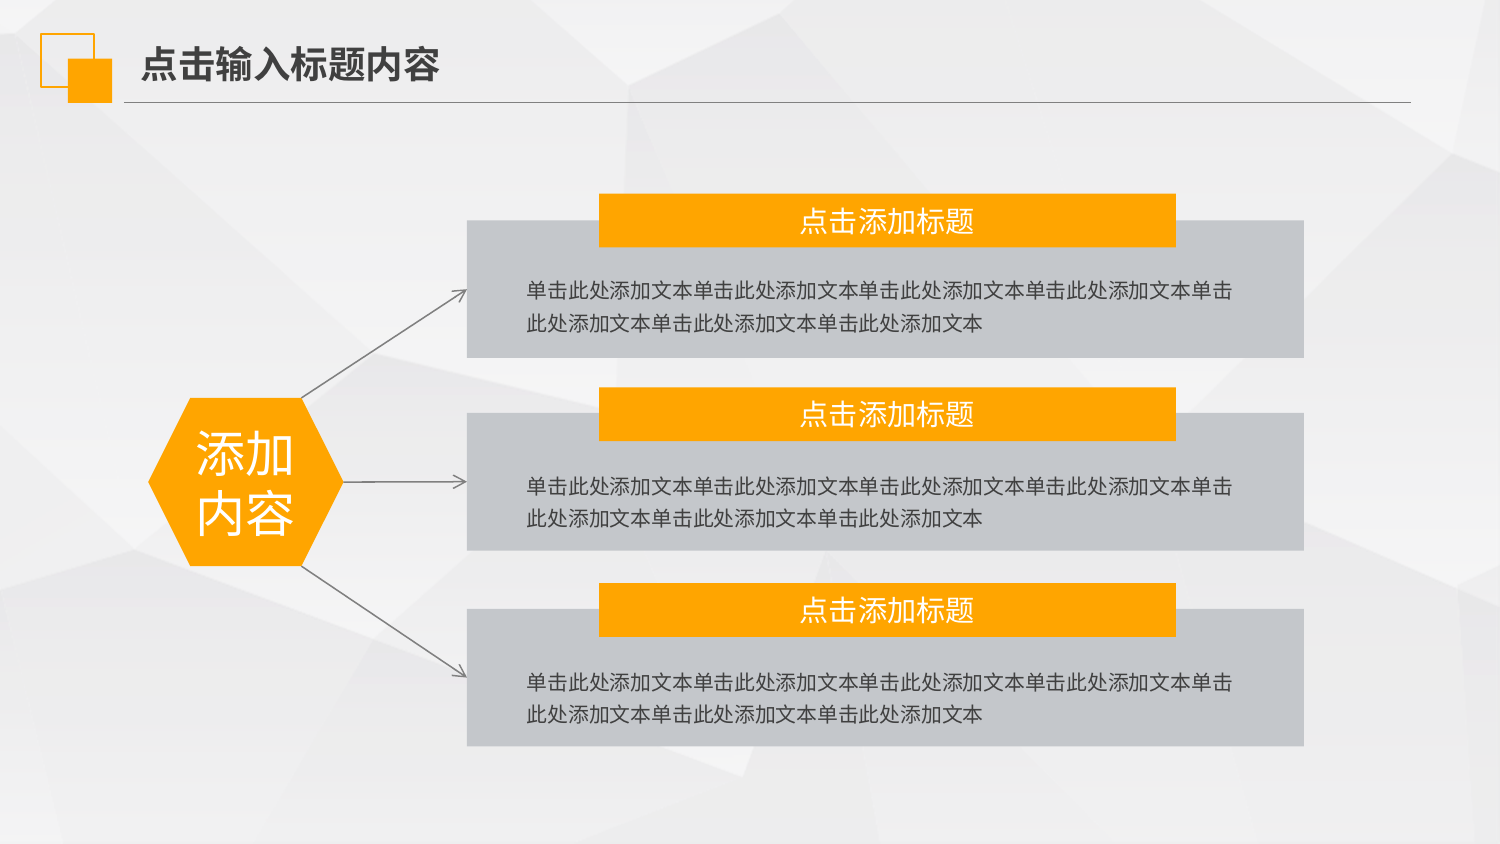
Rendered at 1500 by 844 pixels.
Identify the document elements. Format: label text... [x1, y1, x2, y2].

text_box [301, 565, 468, 678]
text_box 点击添加标题 [597, 581, 1178, 639]
text_box 单击此处添加文本单击此处添加文本单击此处添加文本单击此处添加文本单击此处添加文本单击此处添加文本单击此处添加文本 [515, 264, 1260, 341]
text_box 添加内容 [146, 395, 346, 569]
picture [0, 0, 1500, 844]
text_box 单击此处添加文本单击此处添加文本单击此处添加文本单击此处添加文本单击此处添加文本单击此处添加文本单击此处添加文本 [515, 656, 1260, 733]
text_box 点击添加标题 [597, 385, 1178, 443]
text_box [465, 218, 1306, 360]
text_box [301, 288, 468, 399]
text_box 点击添加标题 [597, 191, 1178, 249]
text_box [465, 607, 1306, 748]
text_box 单击此处添加文本单击此处添加文本单击此处添加文本单击此处添加文本单击此处添加文本单击此处添加文本单击此处添加文本 [515, 460, 1260, 537]
text_box [465, 411, 1306, 553]
text_box 点击输入标题内容 [140, 32, 491, 95]
